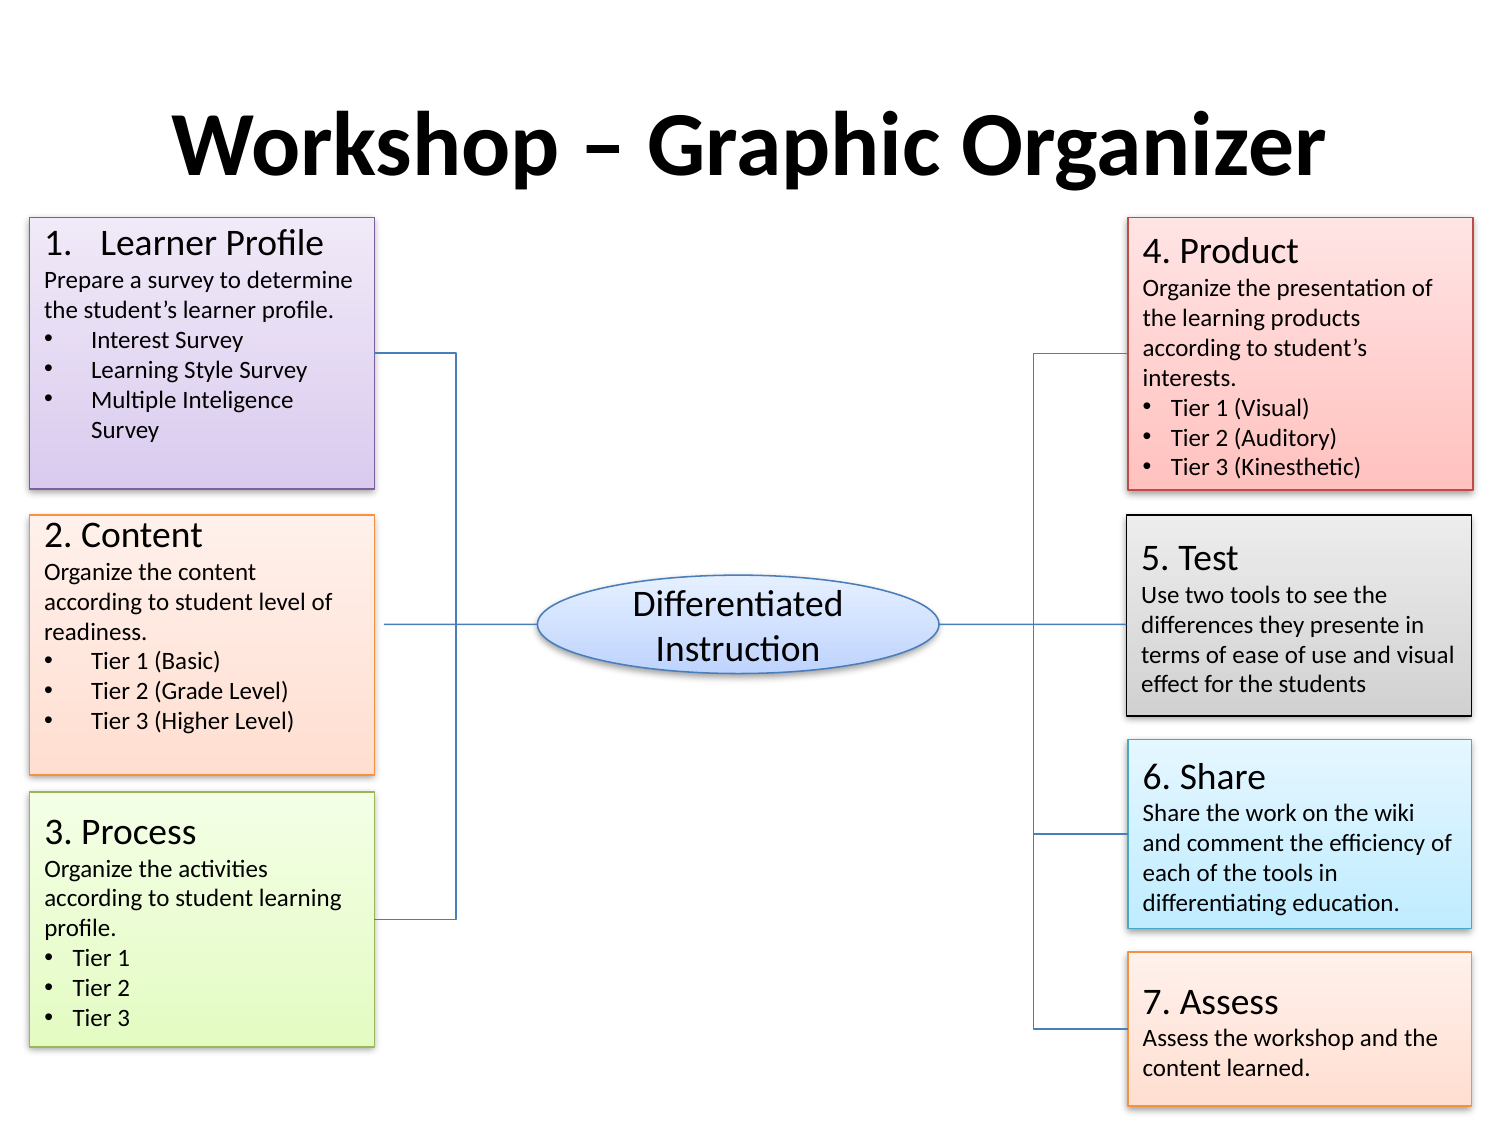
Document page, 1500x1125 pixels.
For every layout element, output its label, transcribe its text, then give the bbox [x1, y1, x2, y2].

text_box 7. Assess Assess the workshop and the content learned. [1127, 951, 1472, 1107]
text_box 5. Test Use two tools to see the differences they presente in terms of ease of use and visual effect for the students [1132, 514, 1472, 717]
text_box Differentiated Instruction [541, 574, 933, 675]
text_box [374, 631, 538, 920]
text_box 3. Process Organize the activities according to student learning profile. Tier 1 Tier 2 Tier 3 [29, 791, 375, 1048]
text_box Learner Profile Prepare a survey to determine the student’s learner profile. Interest Survey Learning Style Survey Multiple Inteligence Survey [29, 217, 375, 490]
text_box 6. Share Share the work on the wiki and comment the efficiency of each of the tools in differentiating education. [1132, 739, 1472, 929]
title Workshop – Graphic Organizer [75, 45, 1425, 233]
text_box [938, 630, 1129, 835]
text_box 2. Content Organize the content according to student level of readiness. Tier 1 (Basic) Tier 2 (Grade Level) Tier 3 (Higher Level) [29, 514, 369, 776]
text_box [938, 840, 1129, 1030]
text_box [374, 352, 538, 625]
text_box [938, 353, 1129, 625]
text_box 4. Product Organize the presentation of the learning products according to student’s interests. Tier 1 (Visual) Tier 2 (Auditory) Tier 3 (Kinesthetic) [1127, 217, 1474, 491]
